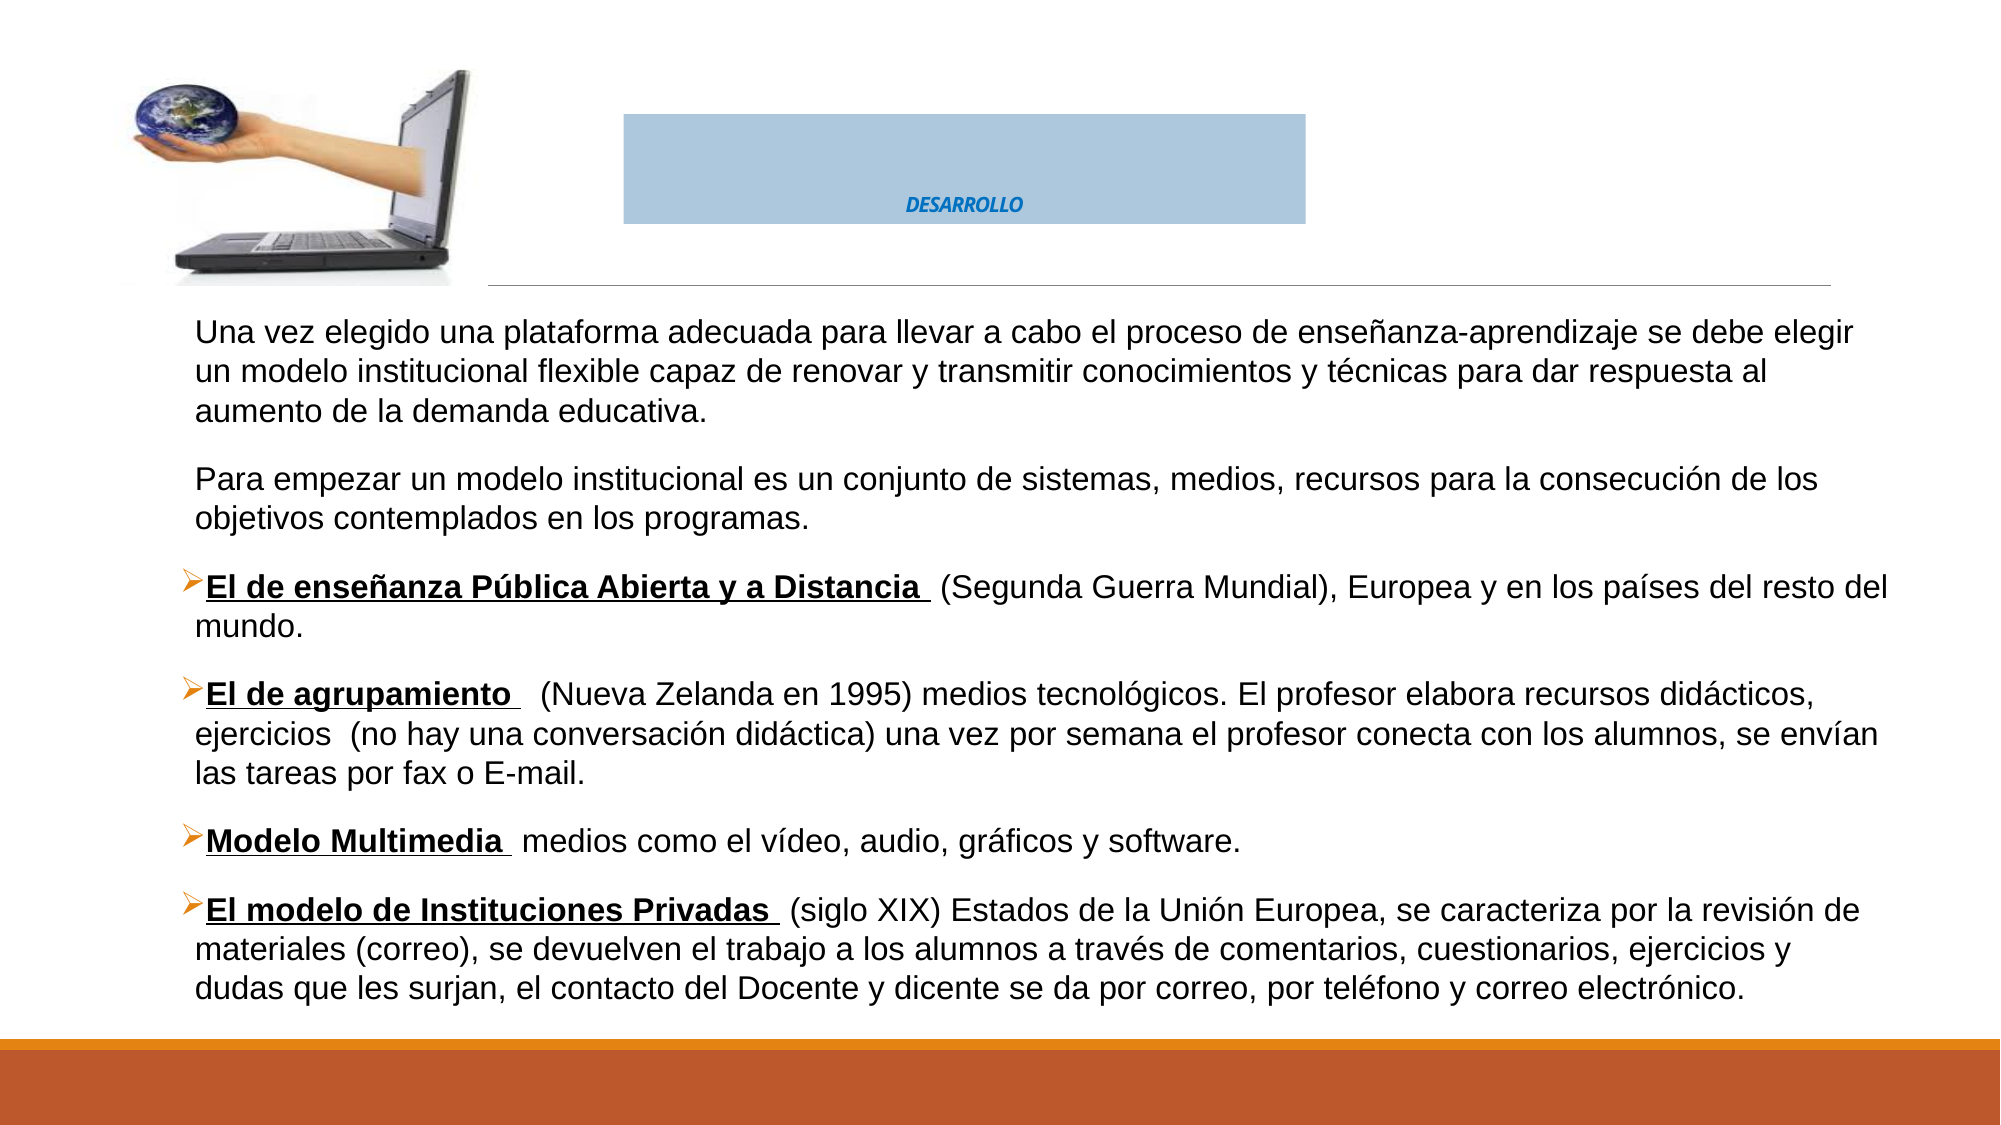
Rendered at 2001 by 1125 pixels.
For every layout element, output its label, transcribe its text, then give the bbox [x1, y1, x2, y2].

text_box DESARROLLO [623, 114, 1306, 224]
picture [114, 52, 489, 287]
list Una vez elegido una plataforma adecuada para llevar a cabo el proceso de enseñanza-aprendizaje se debe elegir un modelo institucional flexible capaz de renovar y transmitir conocimientos y técnicas para dar respuesta al aumento de la demanda educativa. Para empezar un modelo institucional es un conjunto de sistemas, medios, recursos para la consecución de los objetivos contemplados en los programas. El de enseñanza Pública Abierta y a Distancia (Segunda Guerra Mundial), Europea y en los países del resto del mundo. El de agrupamiento (Nueva Zelanda en 1995) medios tecnológicos. El profesor elabora recursos didácticos, ejercicios (no hay una conversación didáctica) una vez por semana el profesor conecta con los alumnos, se envían las tareas por fax o E-mail. Modelo Multimedia medios como el vídeo, audio, gráficos y software. El modelo de Instituciones Privadas (siglo XIX) Estados de la Unión Europea, se caracteriza por la revisión de materiales (correo), se devuelven el trabajo a los alumnos a través de comentarios, cuestionarios, ejercicios y dudas que les surjan, el contacto del Docente y dicente se da por correo, por teléfono y correo electrónico. [180, 302, 1891, 1019]
